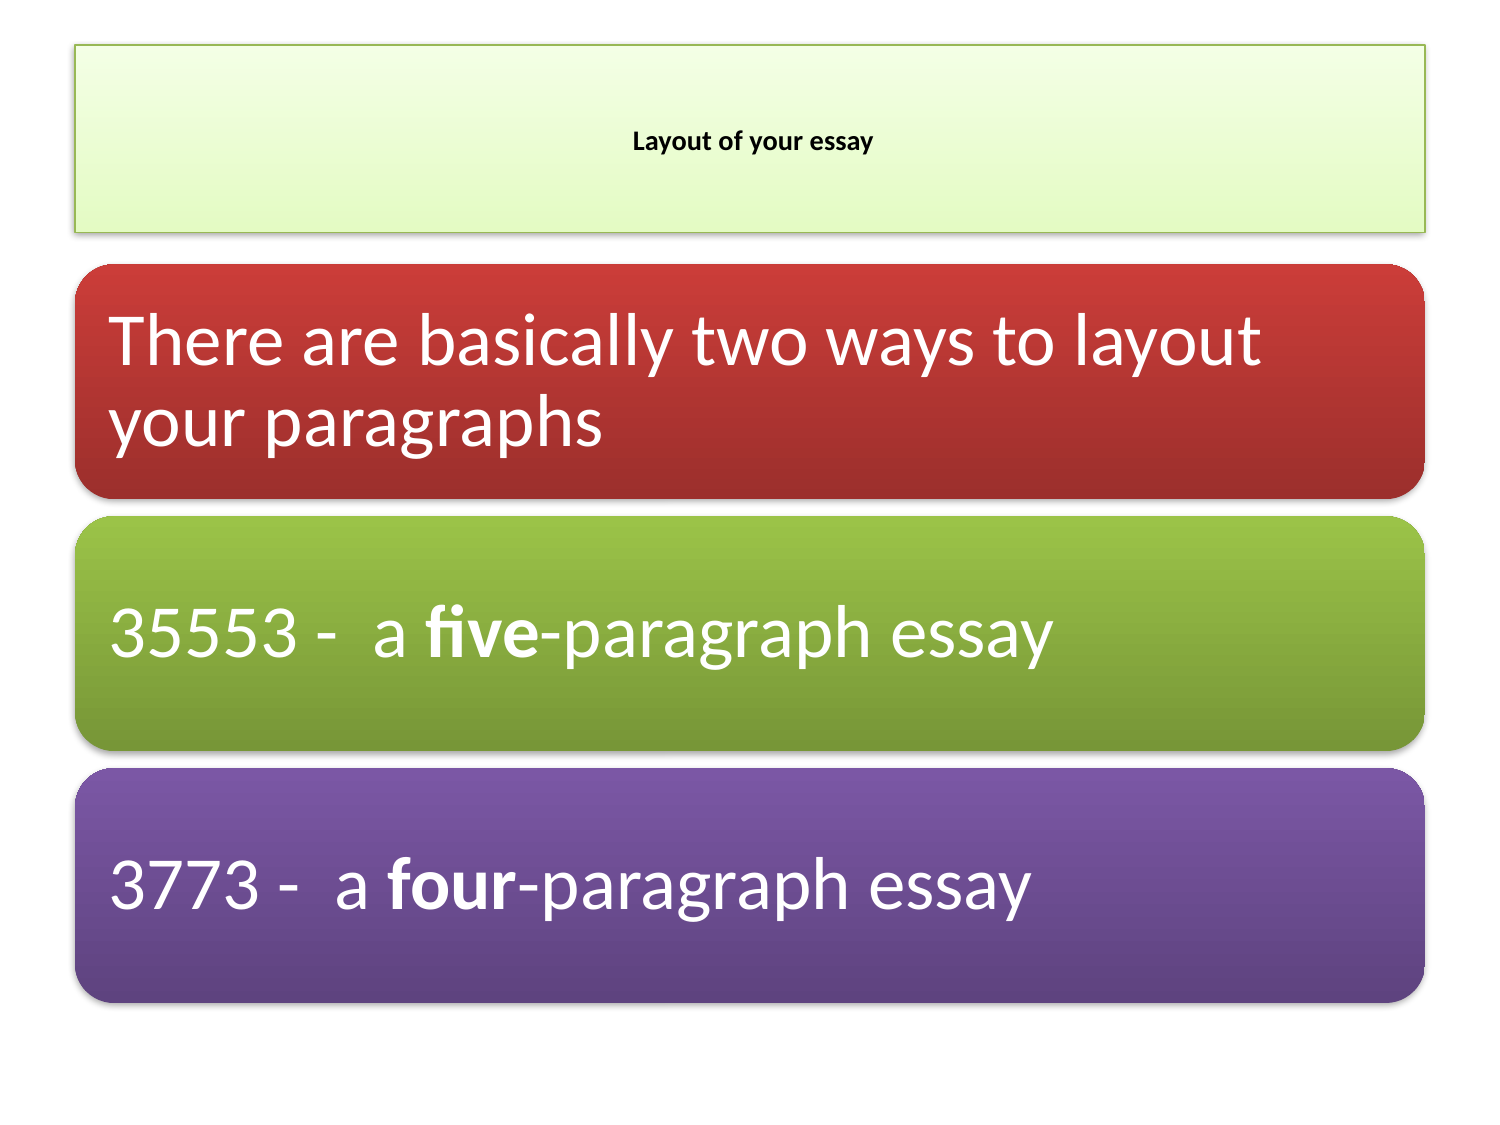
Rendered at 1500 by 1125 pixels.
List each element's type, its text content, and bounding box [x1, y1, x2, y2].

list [74, 262, 1426, 1006]
title Layout of your essay [74, 44, 1426, 233]
